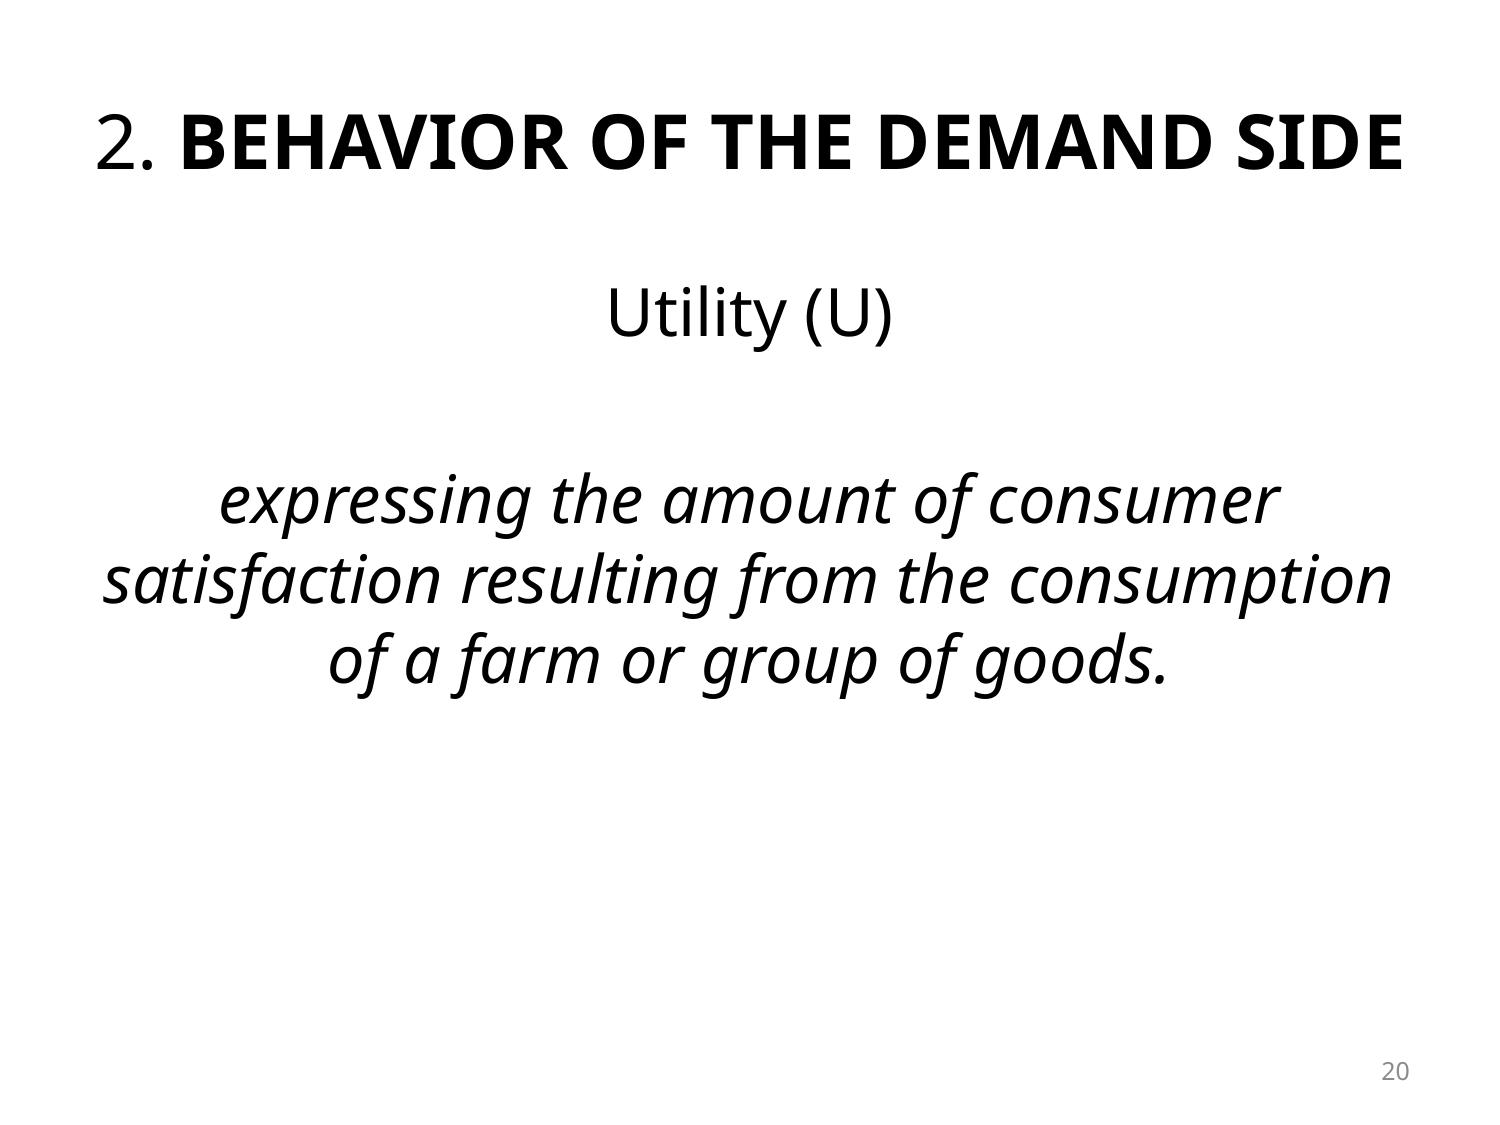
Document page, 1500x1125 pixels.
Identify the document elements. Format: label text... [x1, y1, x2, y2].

title 2. behavior of the demand side [75, 45, 1425, 233]
list Utility (U) expressing the amount of consumer satisfaction resulting from the consumption of a farm or group of goods. [75, 262, 1425, 1005]
slide_number 20 [1074, 1042, 1425, 1103]
